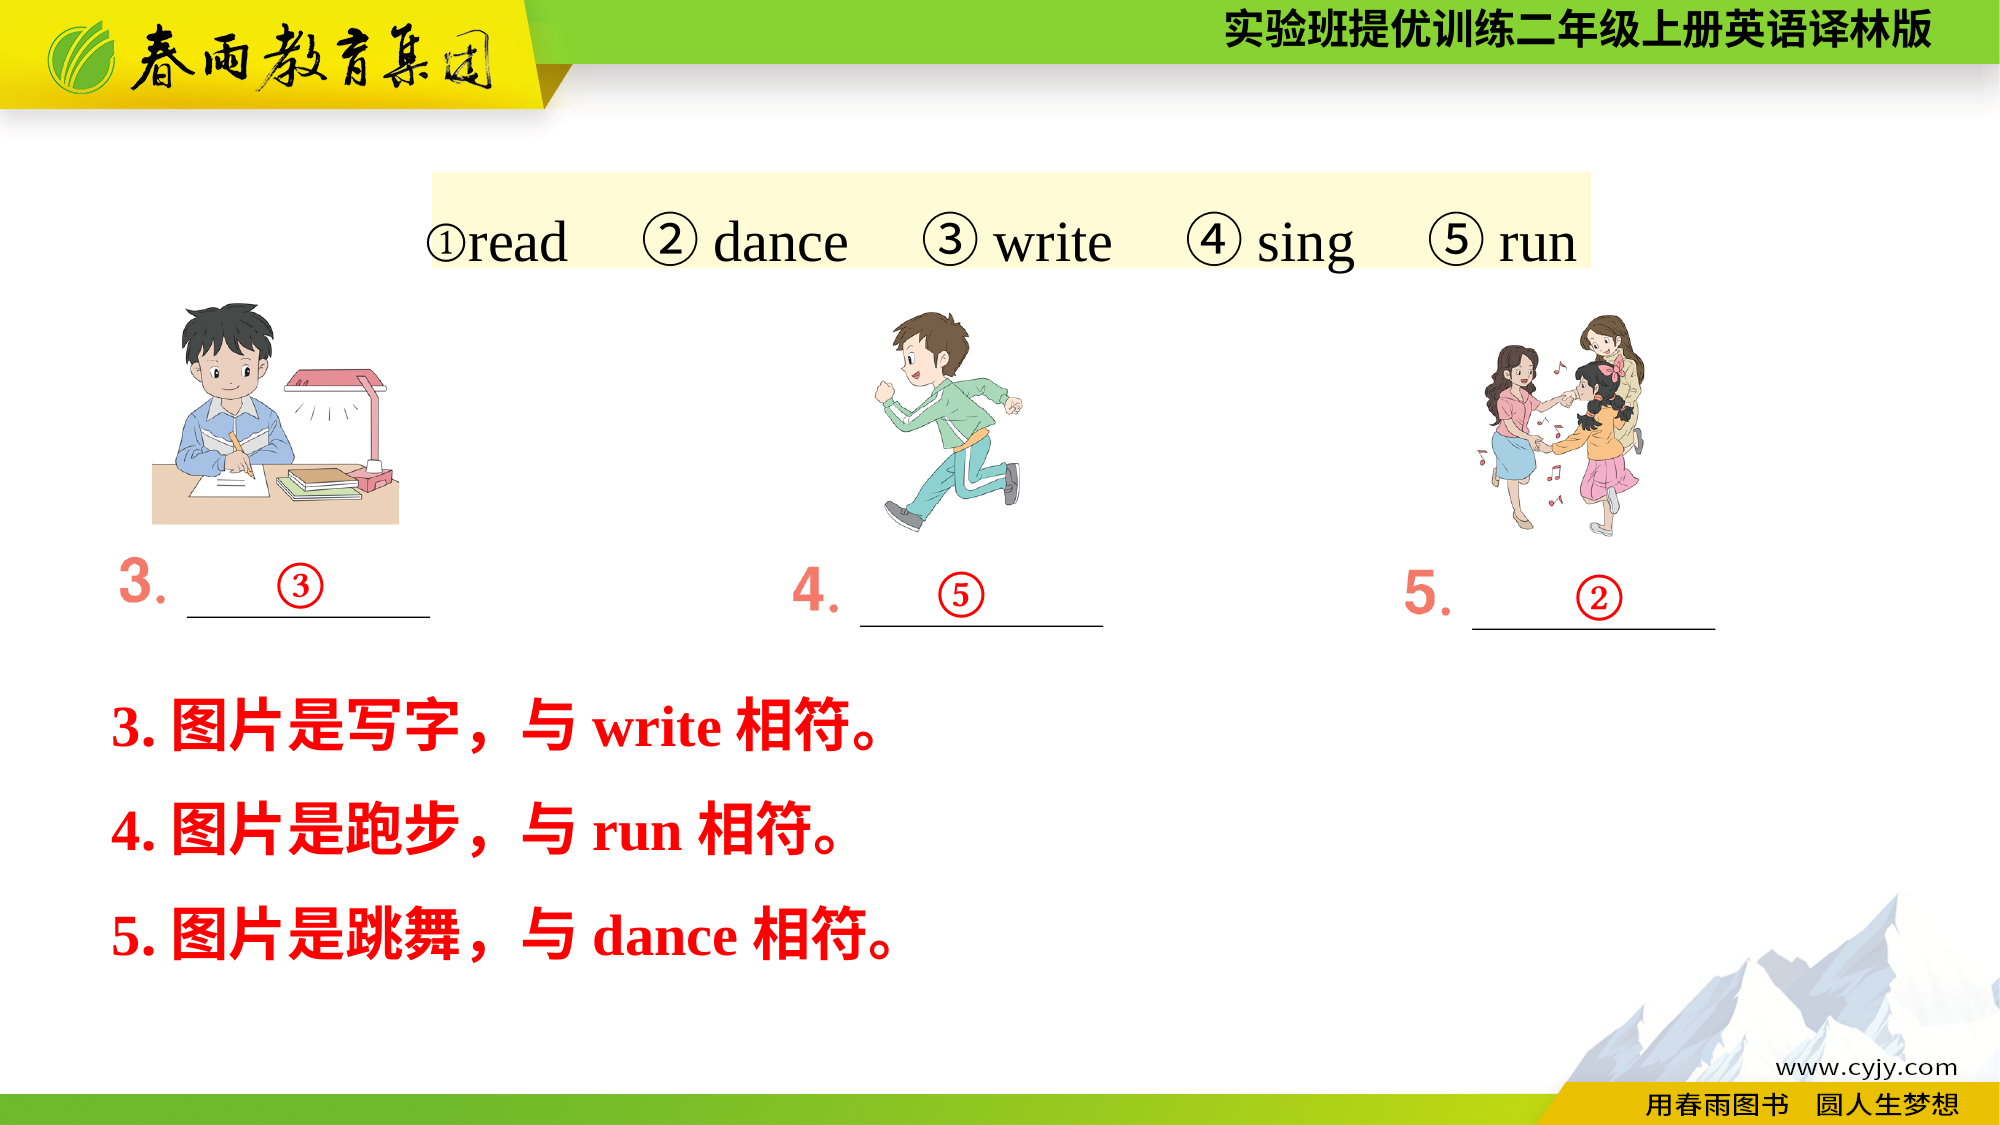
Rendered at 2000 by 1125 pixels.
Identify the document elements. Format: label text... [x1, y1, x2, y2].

text_box 3.图片是写字，与write相符。 4.图片是跑步，与run相符。 5.图片是跳舞，与dance相符。 [96, 645, 1981, 975]
picture [0, 0, 2000, 1125]
list ①read ②dance ③write ④sing ⑤run [59, 160, 1944, 269]
